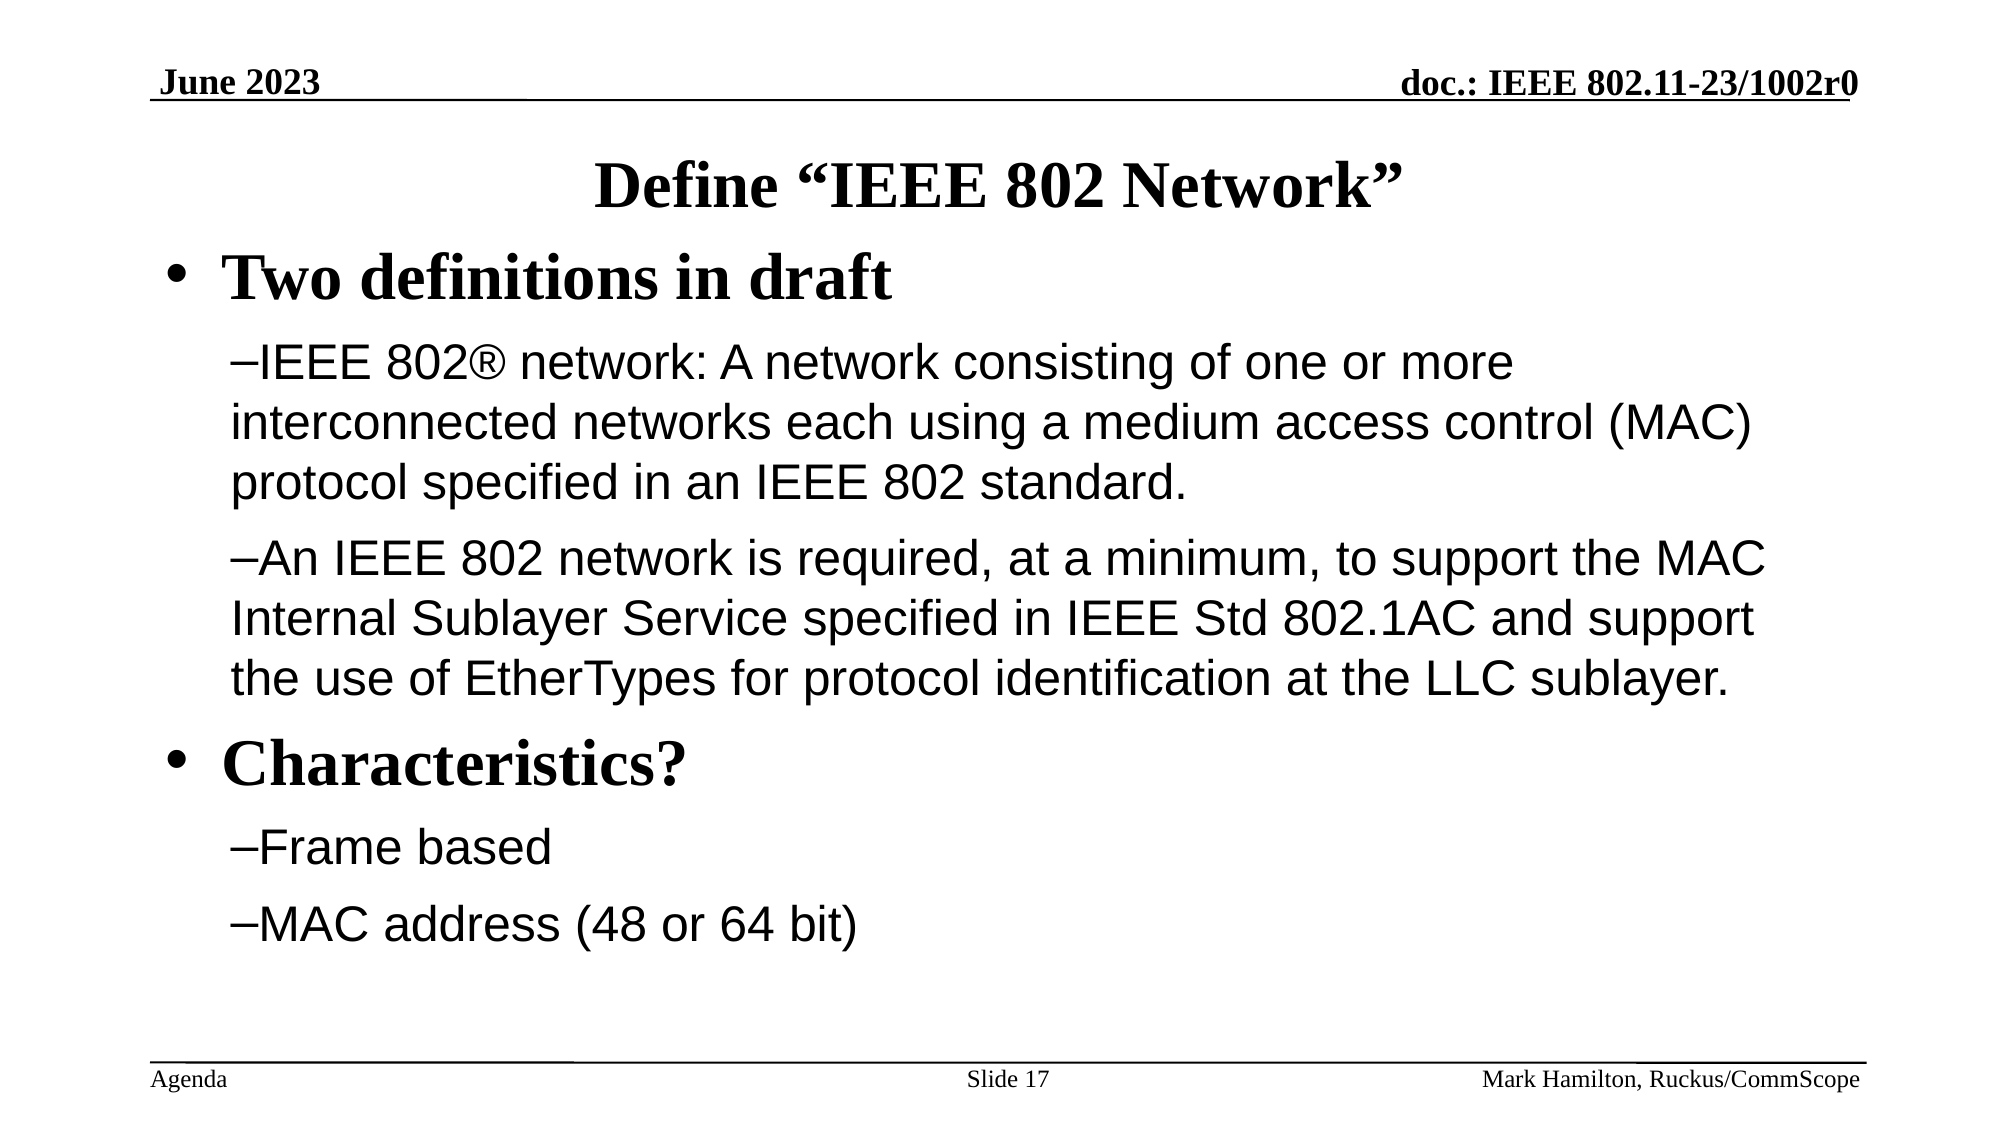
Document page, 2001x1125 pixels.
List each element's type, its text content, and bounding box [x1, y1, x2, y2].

title Define “IEEE 802 Network” [149, 112, 1850, 224]
slide_number Slide 17 [950, 1061, 1067, 1123]
list Two definitions in draft IEEE 802® network: A network consisting of one or more interconnected networks each using a medium access control (MAC) protocol specified in an IEEE 802 standard. An IEEE 802 network is required, at a minimum, to support the MAC Internal Sublayer Service specified in IEEE Std 802.1AC and support the use of EtherTypes for protocol identification at the LLC sublayer. Characteristics? Frame based MAC address (48 or 64 bit) [149, 224, 1850, 1063]
